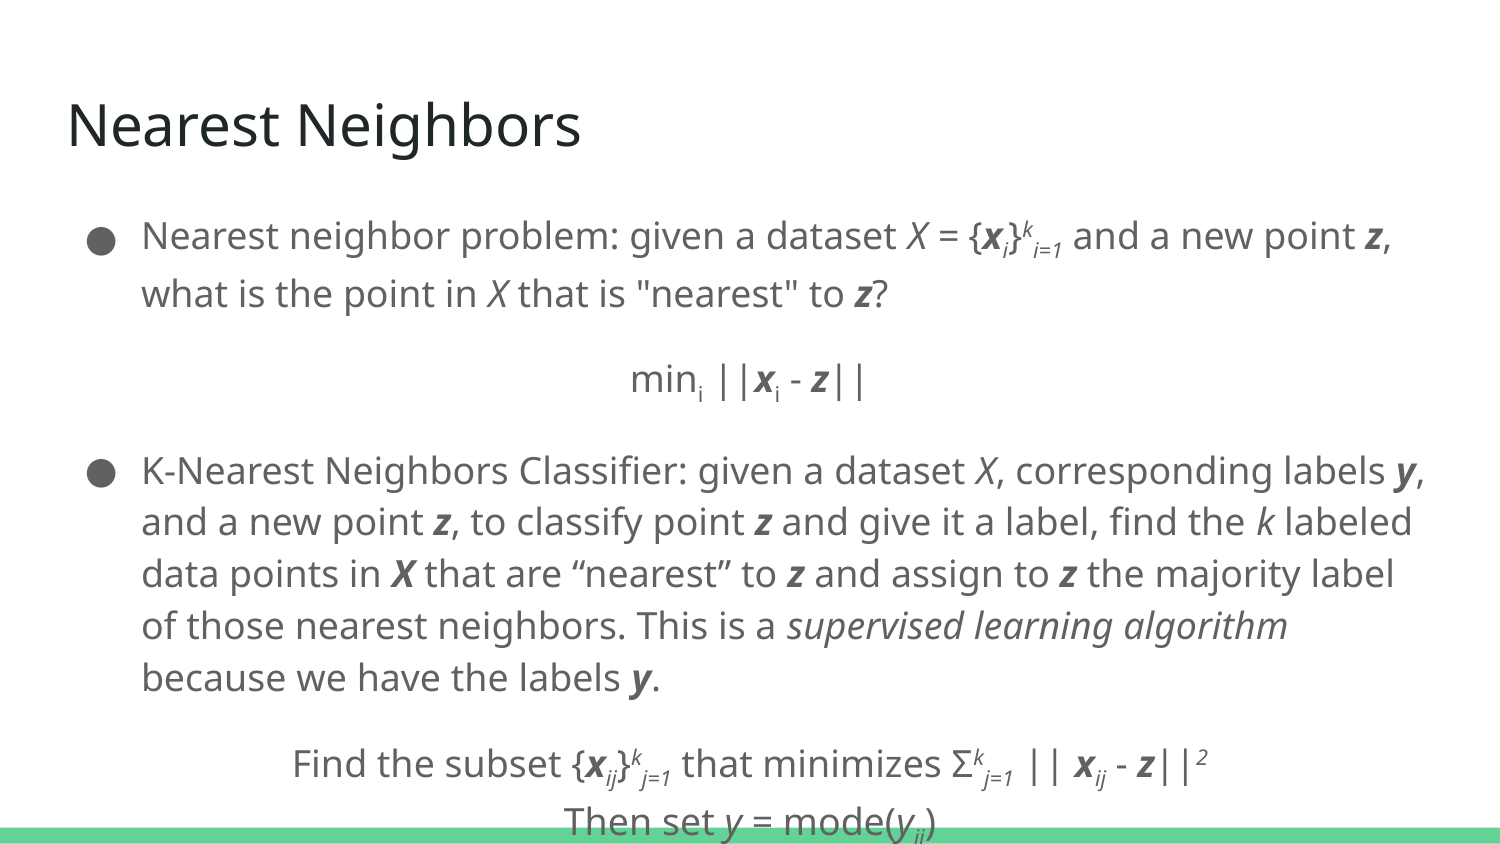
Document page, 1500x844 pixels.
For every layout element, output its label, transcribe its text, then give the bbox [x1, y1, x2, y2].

title Nearest Neighbors [51, 72, 1449, 167]
list Nearest neighbor problem: given a dataset X = {xi}ki=1 and a new point z, what is the point in X that is "nearest" to z? mini ||xi - z|| K-Nearest Neighbors Classifier: given a dataset X, corresponding labels y, and a new point z, to classify point z and give it a label, find the k labeled data points in X that are “nearest” to z and assign to z the majority label of those nearest neighbors. This is a supervised learning algorithm because we have the labels y. Find the subset {xij}kj=1 that minimizes Σkj=1 || xij - z||2 Then set y = mode(yij) [51, 189, 1449, 750]
